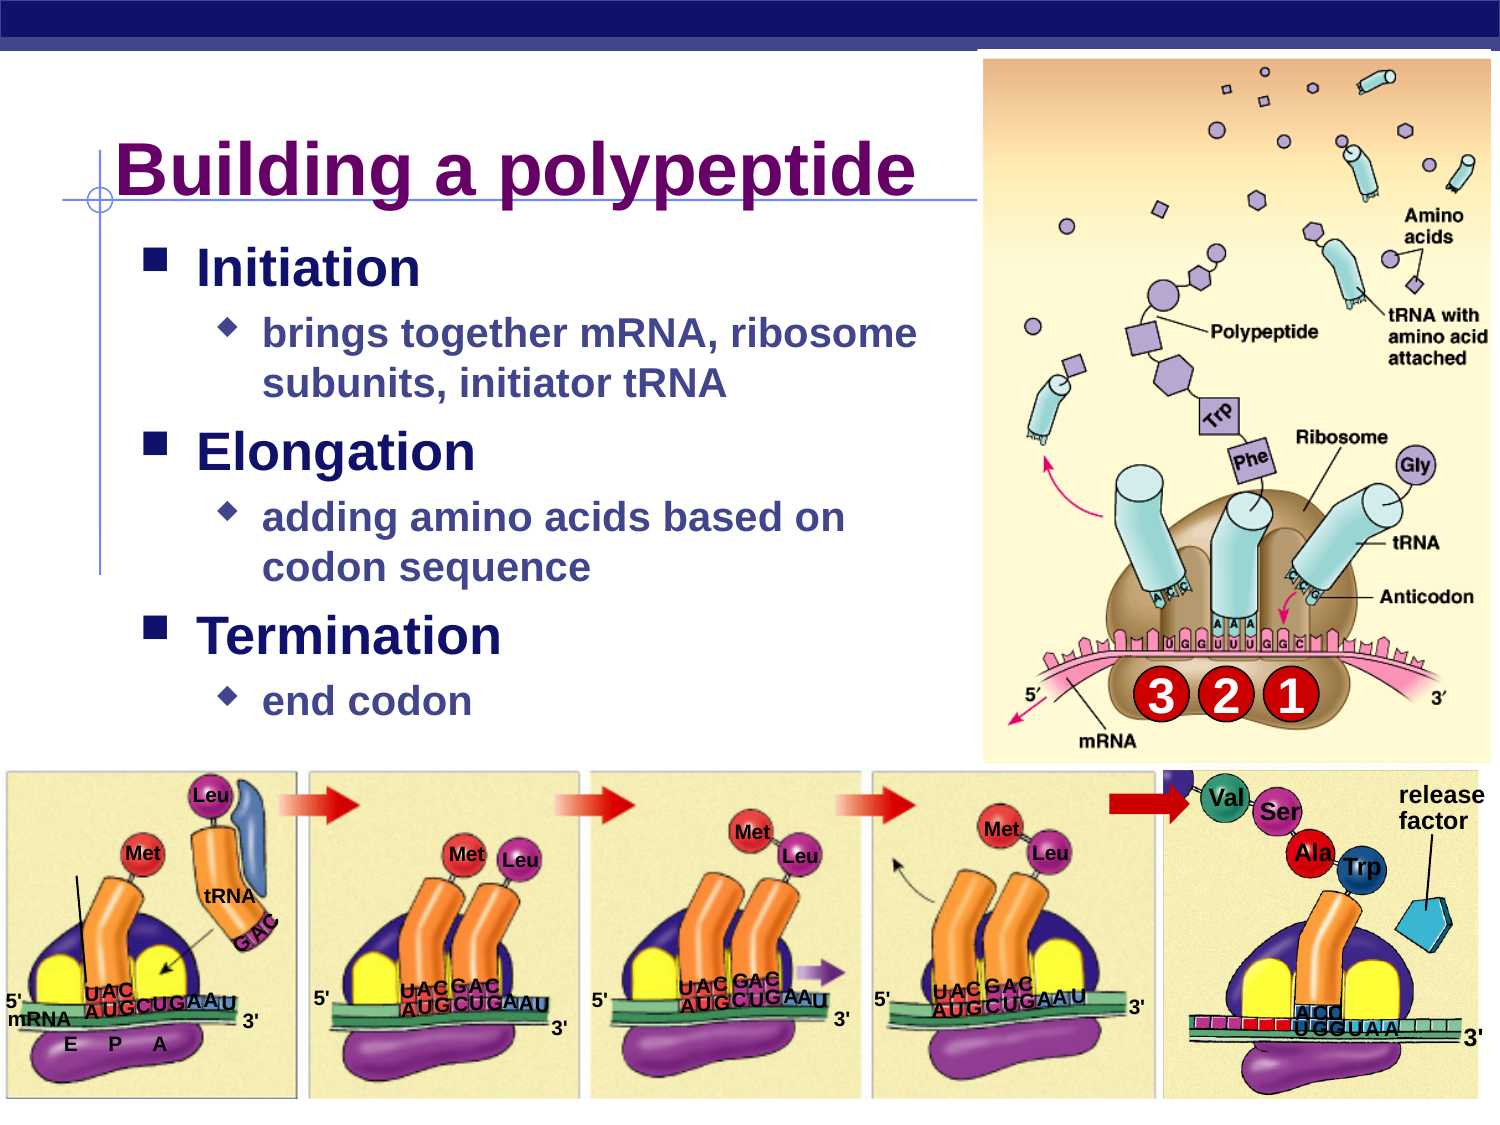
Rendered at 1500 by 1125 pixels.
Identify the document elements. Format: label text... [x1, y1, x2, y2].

title Building a polypeptide [99, 112, 971, 238]
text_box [977, 48, 1492, 766]
list Initiation brings together mRNA, ribosome subunits, initiator tRNA Elongation adding amino acids based on codon sequence Termination end codon [125, 224, 938, 748]
picture [0, 764, 1479, 1100]
